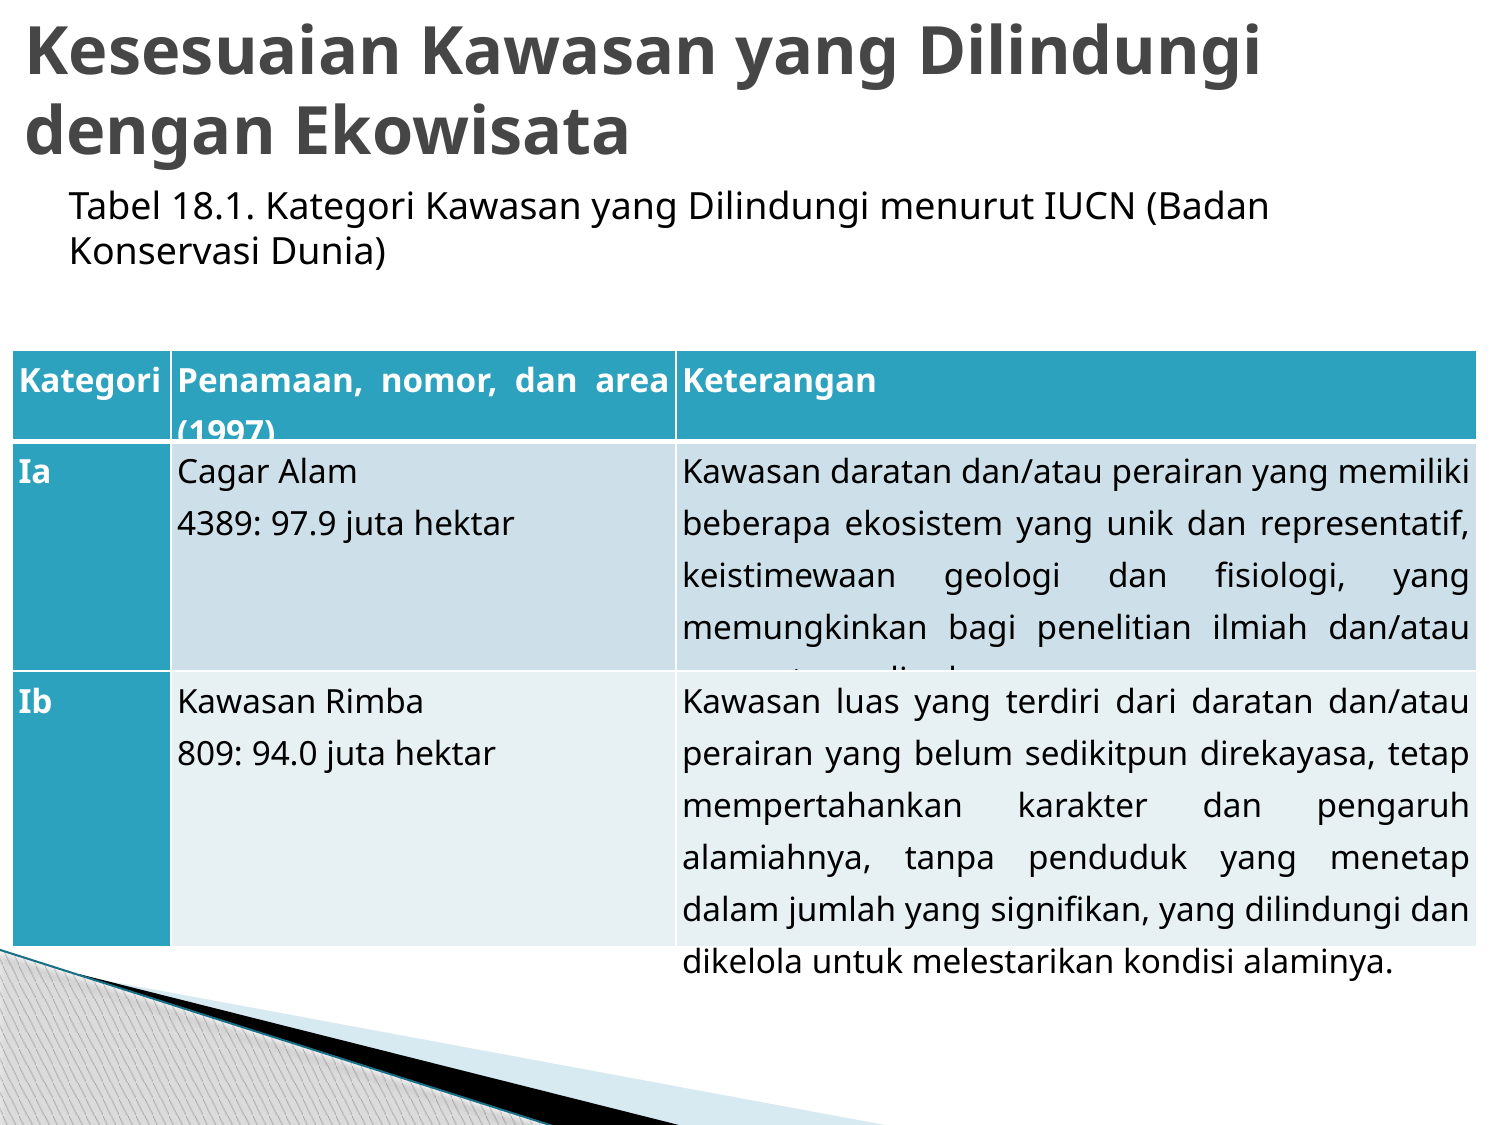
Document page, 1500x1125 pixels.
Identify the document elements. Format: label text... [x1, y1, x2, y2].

text_box Tabel 18.1. Kategori Kawasan yang Dilindungi menurut IUCN (Badan Konservasi Dunia) [53, 174, 1436, 280]
table_cell Cagar Alam 4389: 97.9 juta hektar [172, 444, 675, 670]
table_cell Kawasan Rimba 809: 94.0 juta hektar [172, 672, 675, 946]
table_cell Kawasan luas yang terdiri dari daratan dan/atau perairan yang belum sedikitpun direkayasa, tetap mempertahankan karakter dan pengaruh alamiahnya, tanpa penduduk yang menetap dalam jumlah yang signifikan, yang dilindungi dan dikelola untuk melestarikan kondisi alaminya. [677, 672, 1476, 946]
title Kesesuaian Kawasan yang Dilindungi dengan Ekowisata [9, 0, 1481, 176]
table_cell Kawasan daratan dan/atau perairan yang memiliki beberapa ekosistem yang unik dan representatif, keistimewaan geologi dan fisiologi, yang memungkinkan bagi penelitian ilmiah dan/atau pemantauan lingkungan. [677, 444, 1476, 670]
table_cell Ib [13, 672, 170, 946]
table_header Keterangan [677, 351, 1476, 439]
table_header Penamaan, nomor, dan area (1997) [172, 351, 675, 439]
table_header Kategori [13, 351, 170, 439]
table_cell Ia [13, 444, 170, 670]
